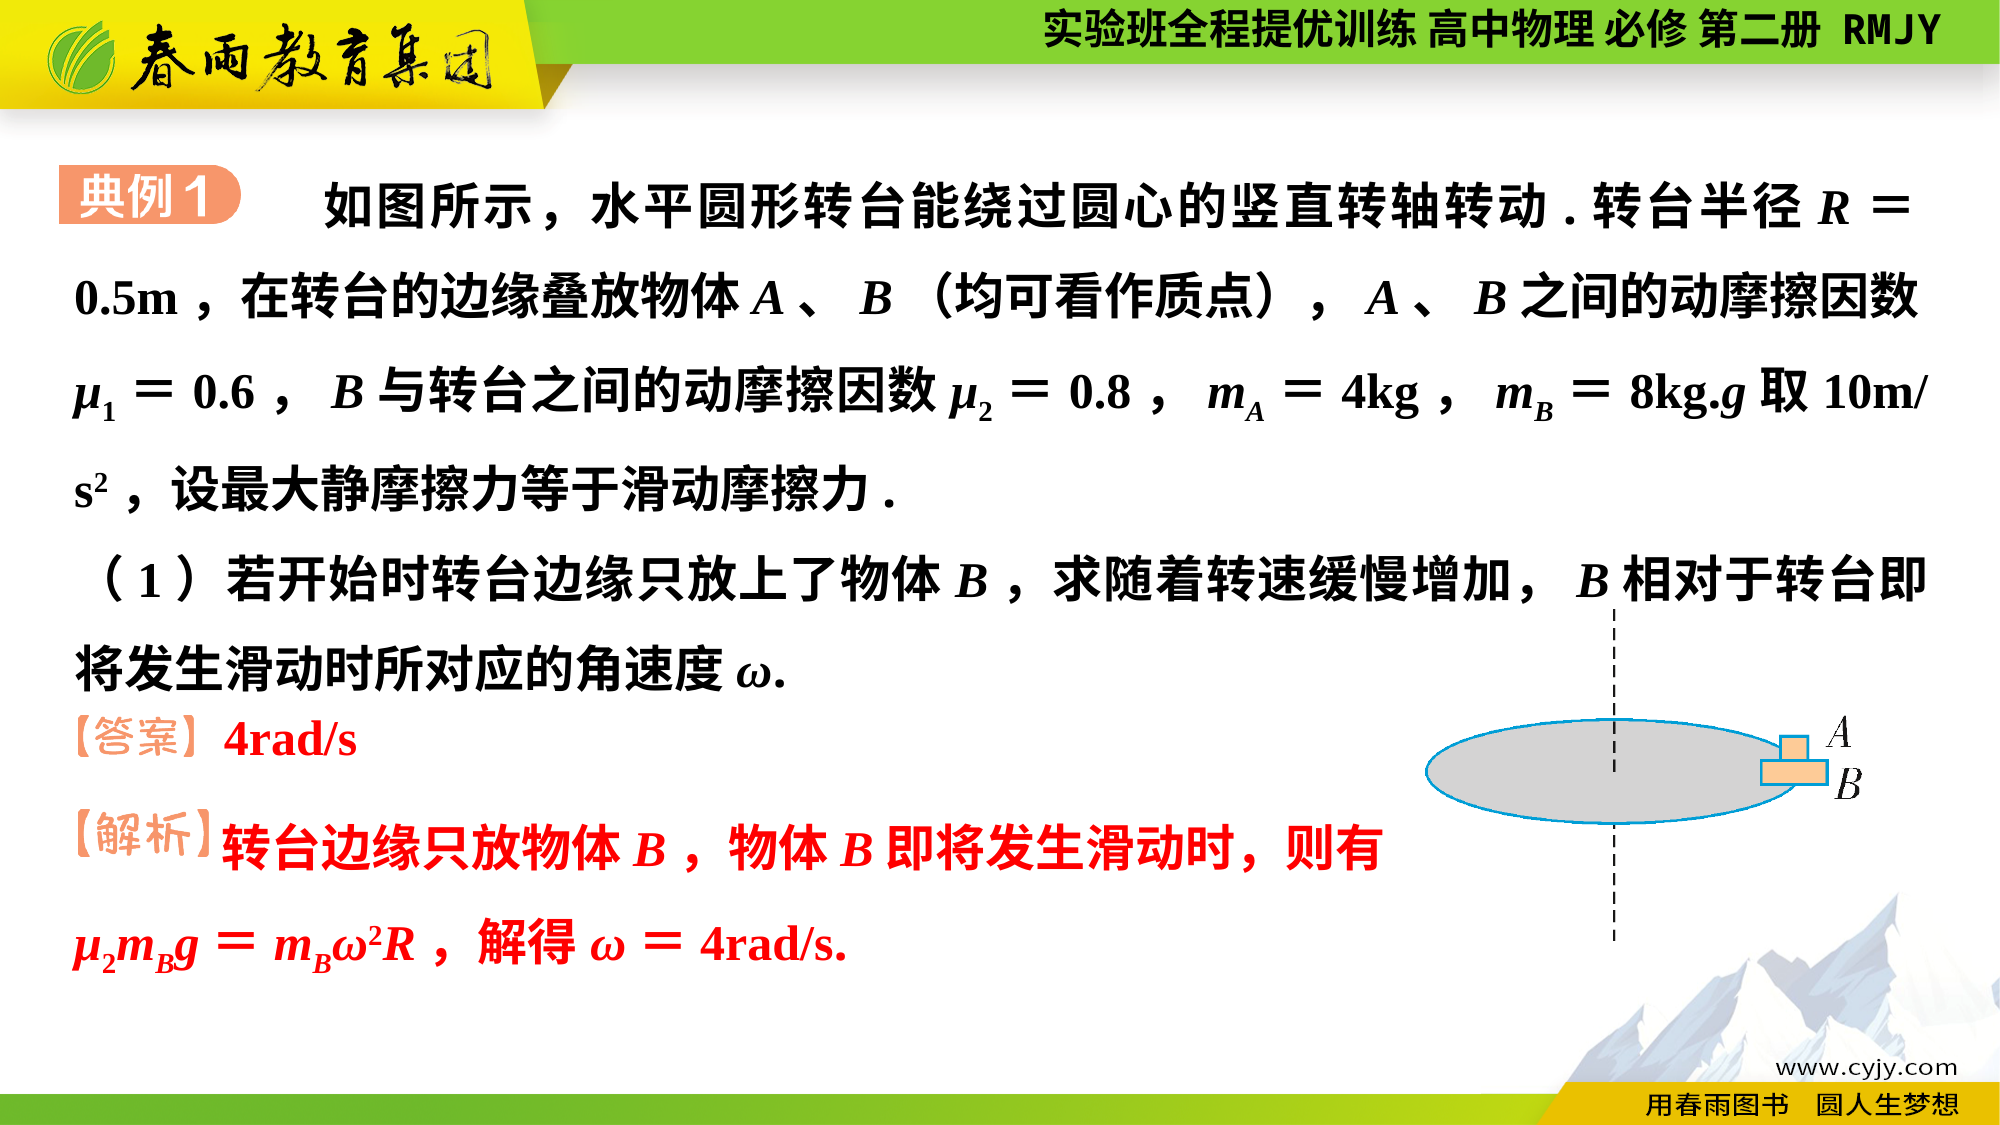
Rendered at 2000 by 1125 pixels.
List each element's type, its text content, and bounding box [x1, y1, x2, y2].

text_box 转台边缘只放物体B，物体B即将发生滑动时，则有 μ2mBg＝mBω2R，解得ω＝4rad/s. [59, 778, 1944, 987]
list 如图所示，水平圆形转台能绕过圆心的竖直转轴转动.转台半径R＝0.5m，在转台的边缘叠放物体A、B（均可看作质点），A、B之间的动摩擦因数μ1＝0.6，B与转台之间的动摩擦因数μ2＝0.8，mA＝4kg，mB＝8kg.g取10m/s2，设最大静摩擦力等于滑动摩擦力. （1）若开始时转台边缘只放上了物体B，求随着转速缓慢增加，B相对于转台即将发生滑动时所对应的角速度ω. [59, 137, 1944, 698]
text_box 4rad/s [209, 698, 373, 774]
picture [0, 0, 2000, 1125]
